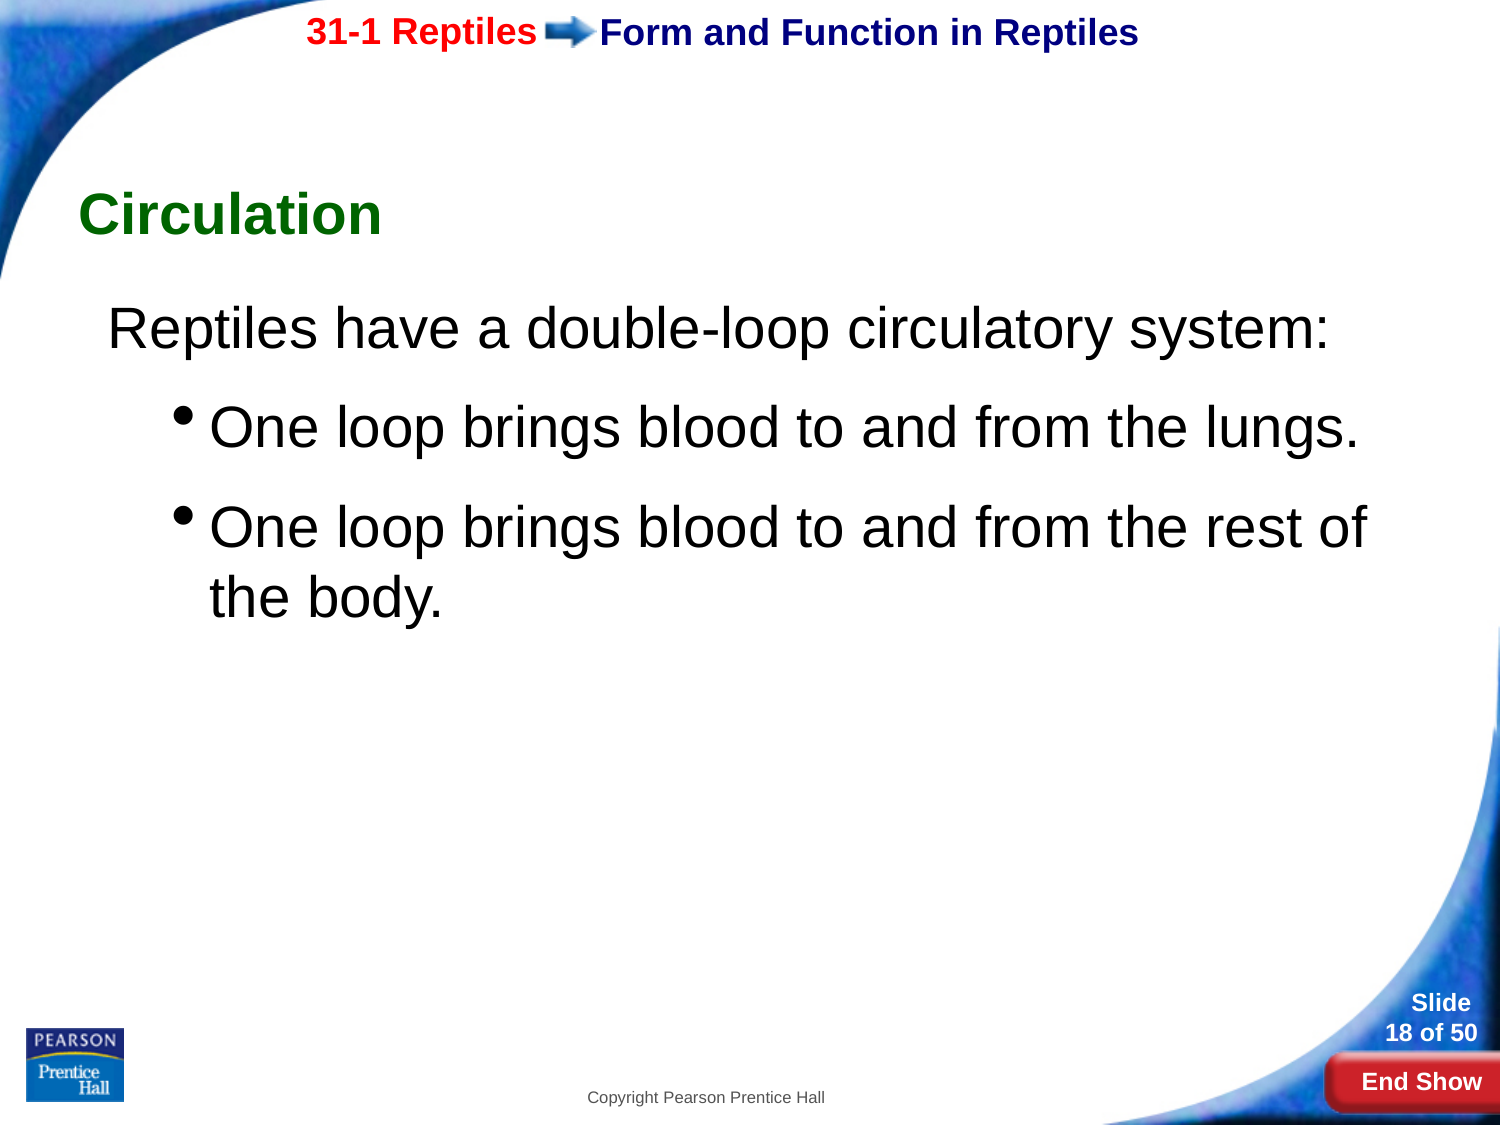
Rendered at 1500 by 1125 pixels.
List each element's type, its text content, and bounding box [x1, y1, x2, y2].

picture [0, 0, 1500, 1125]
title Form and Function in Reptiles [584, 0, 1254, 76]
footer Copyright Pearson Prentice Hall [468, 1078, 945, 1105]
list Circulation Reptiles have a double-loop circulatory system: One loop brings blood to and from the lungs. One loop brings blood to and from the rest of the body. [44, 179, 1448, 976]
